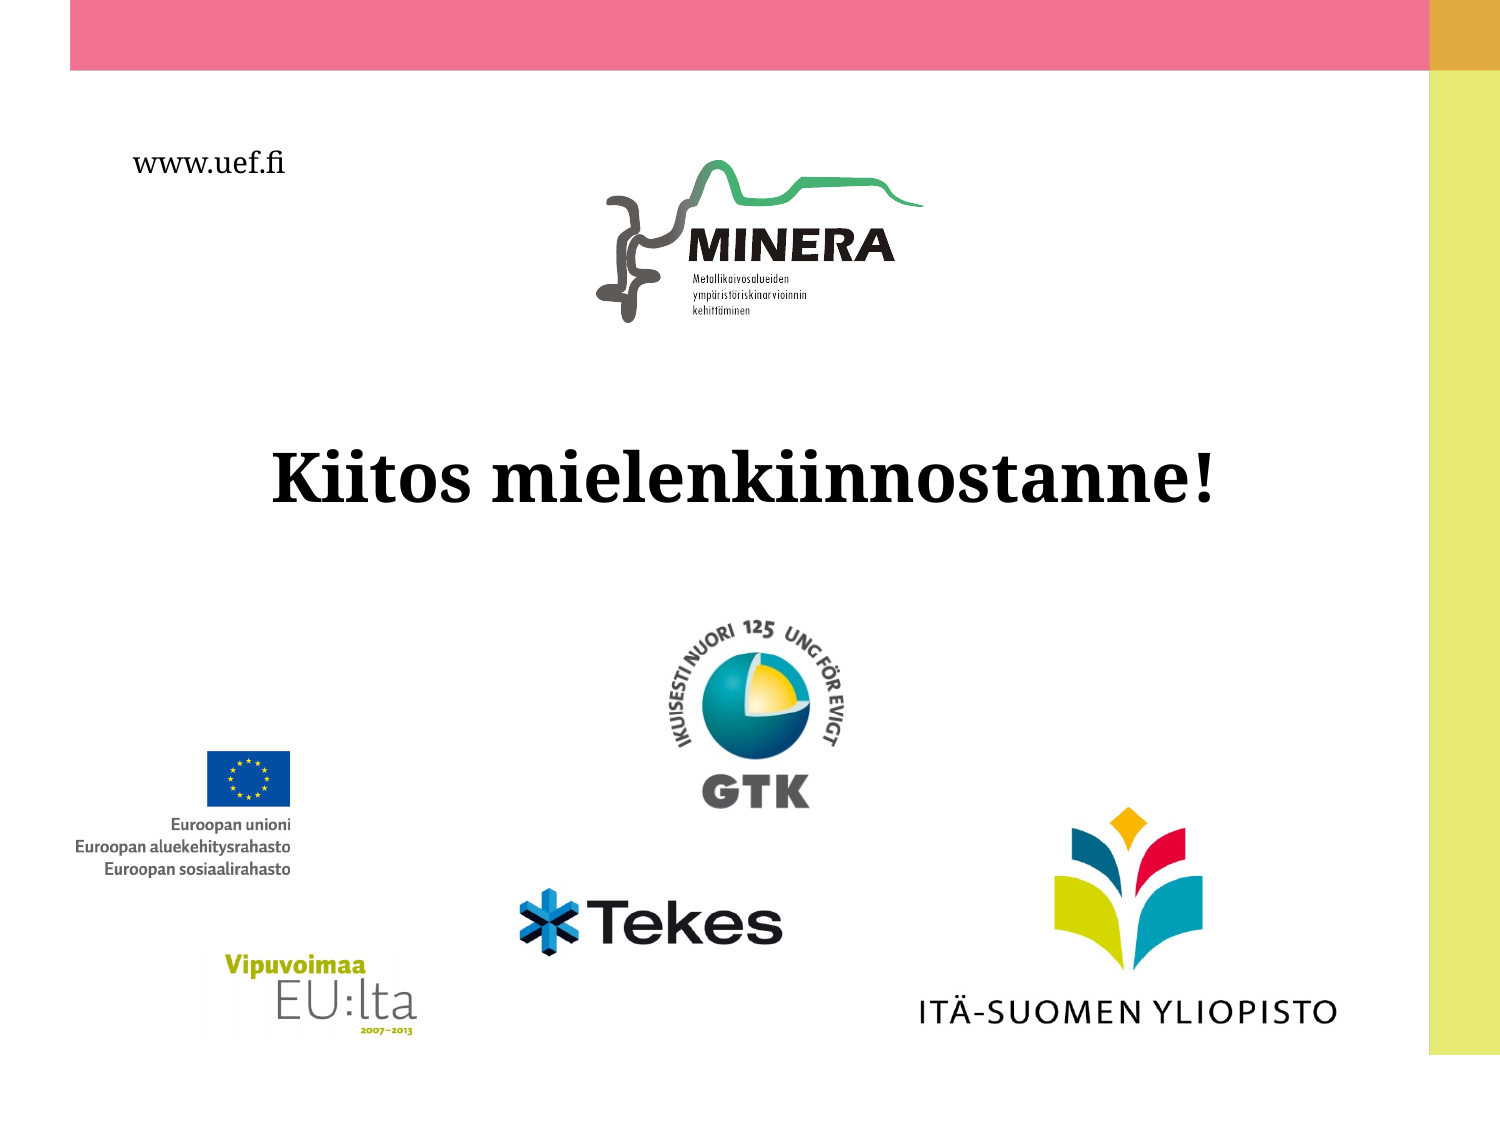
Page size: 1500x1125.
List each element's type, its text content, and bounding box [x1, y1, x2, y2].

subtitle www.uef.fi [117, 136, 1383, 244]
picture [70, 0, 1500, 1055]
title Kiitos mielenkiinnostanne! [111, 420, 1377, 717]
